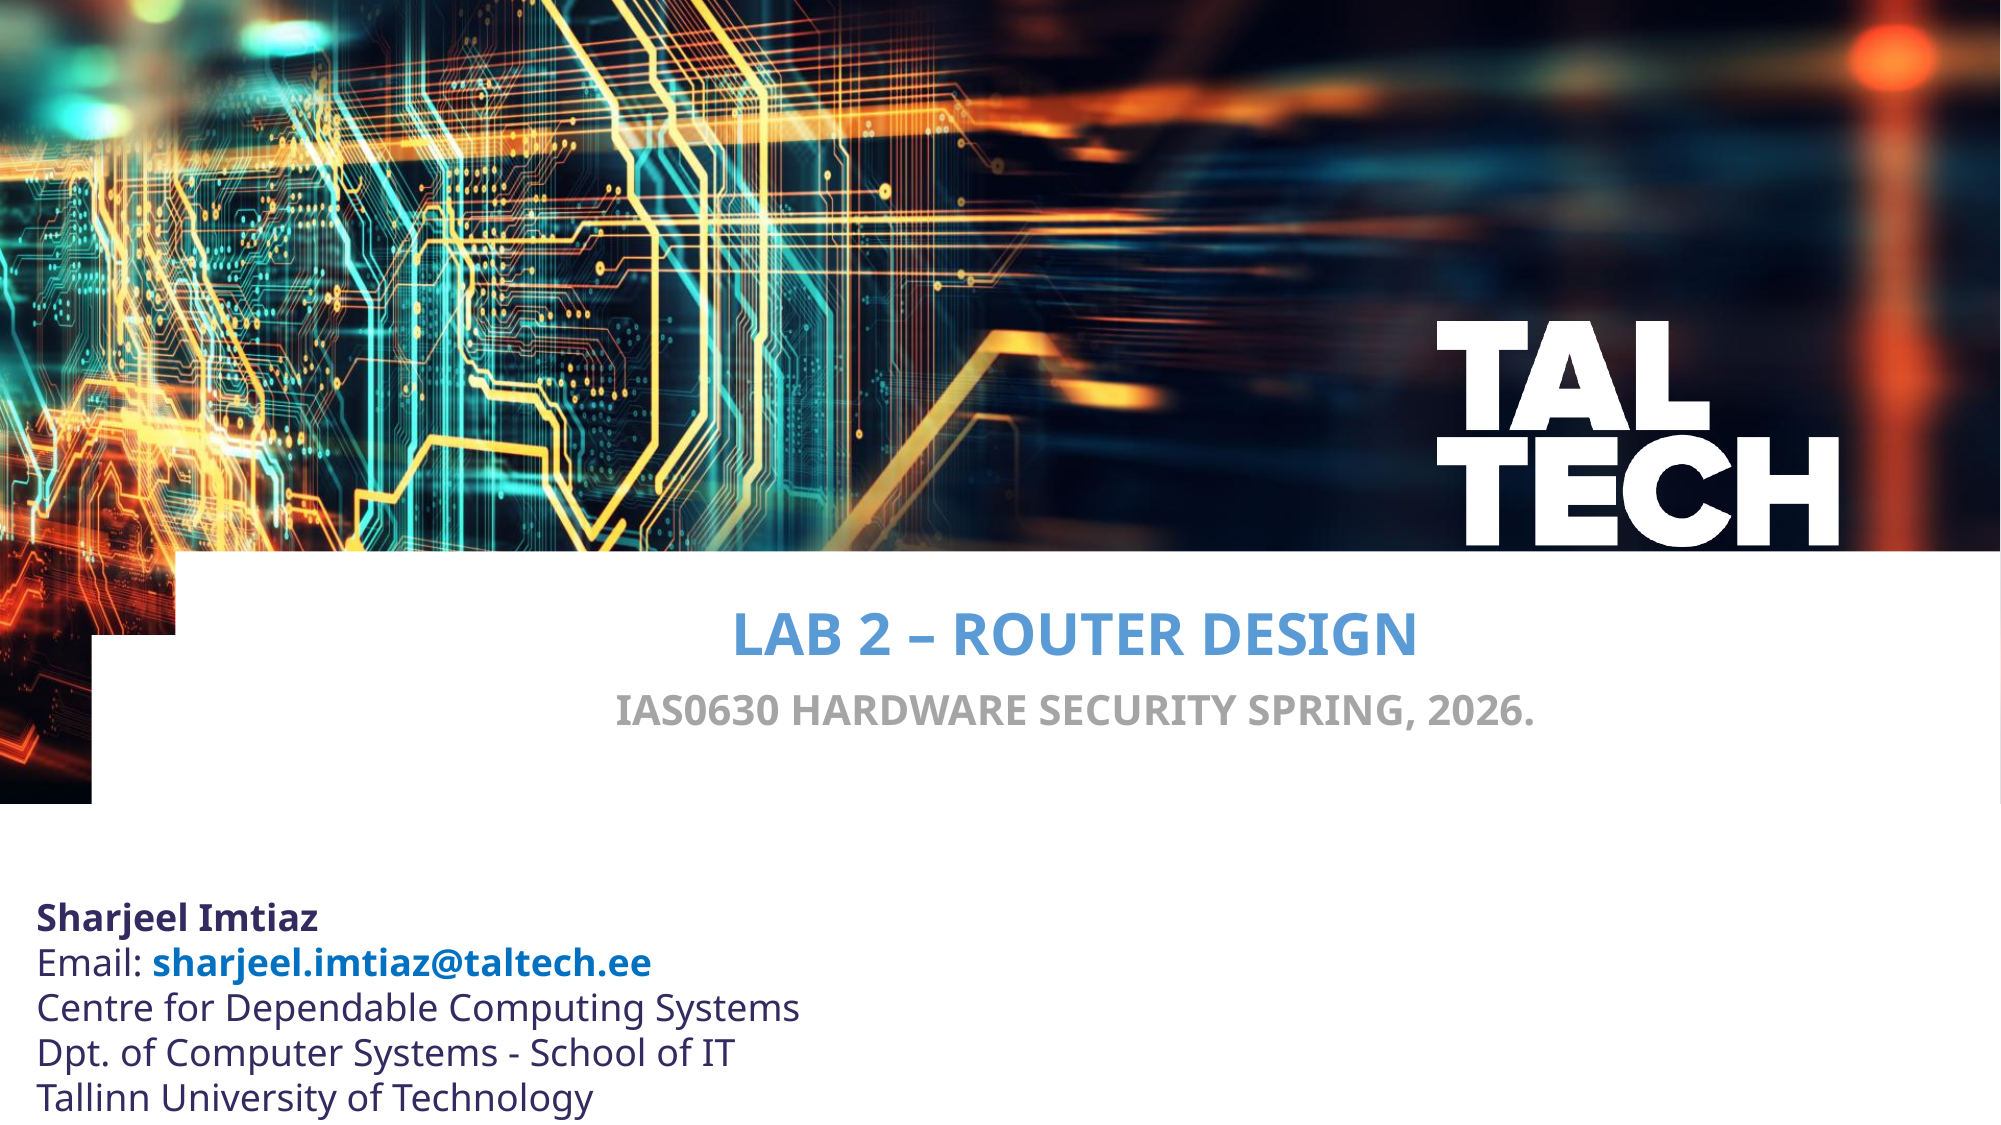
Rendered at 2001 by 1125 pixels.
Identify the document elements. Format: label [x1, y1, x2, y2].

picture [0, 0, 2001, 804]
text_box [13, 321, 2000, 1125]
